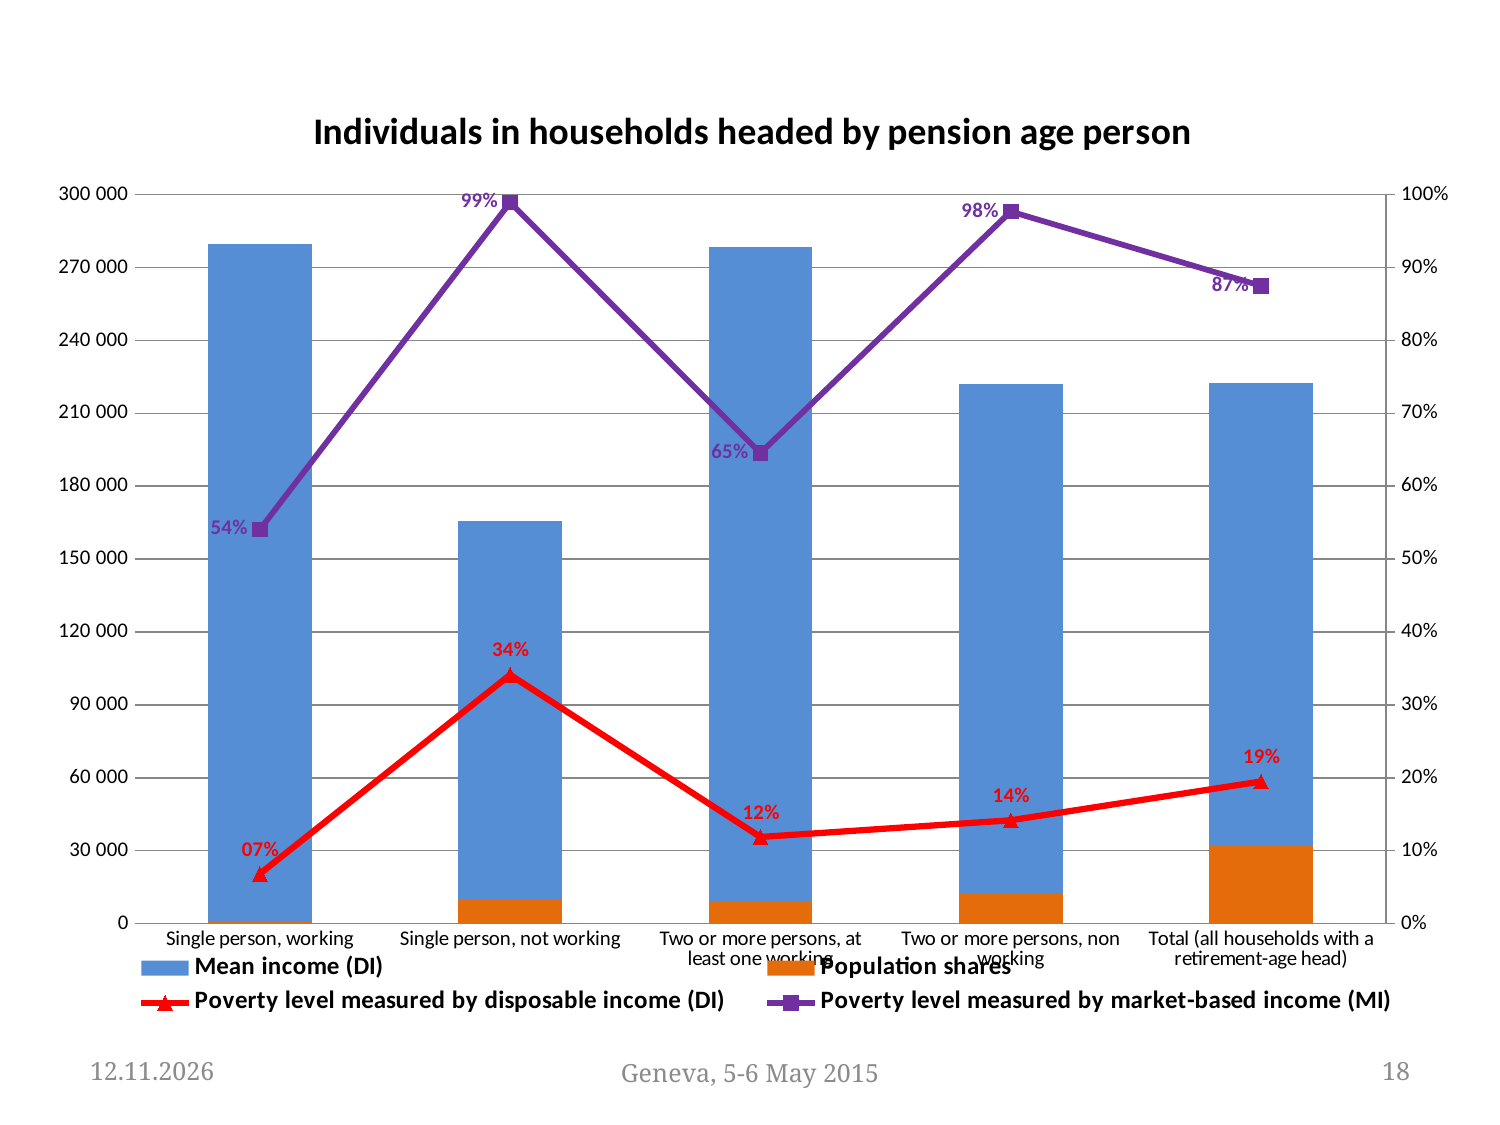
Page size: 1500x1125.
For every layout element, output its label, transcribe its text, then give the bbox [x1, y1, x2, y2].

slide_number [75, 1046, 425, 1103]
slide_number 18 [1074, 1046, 1425, 1103]
chart [29, 77, 1478, 1038]
footer Geneva, 5-6 May 2015 [512, 1046, 988, 1103]
